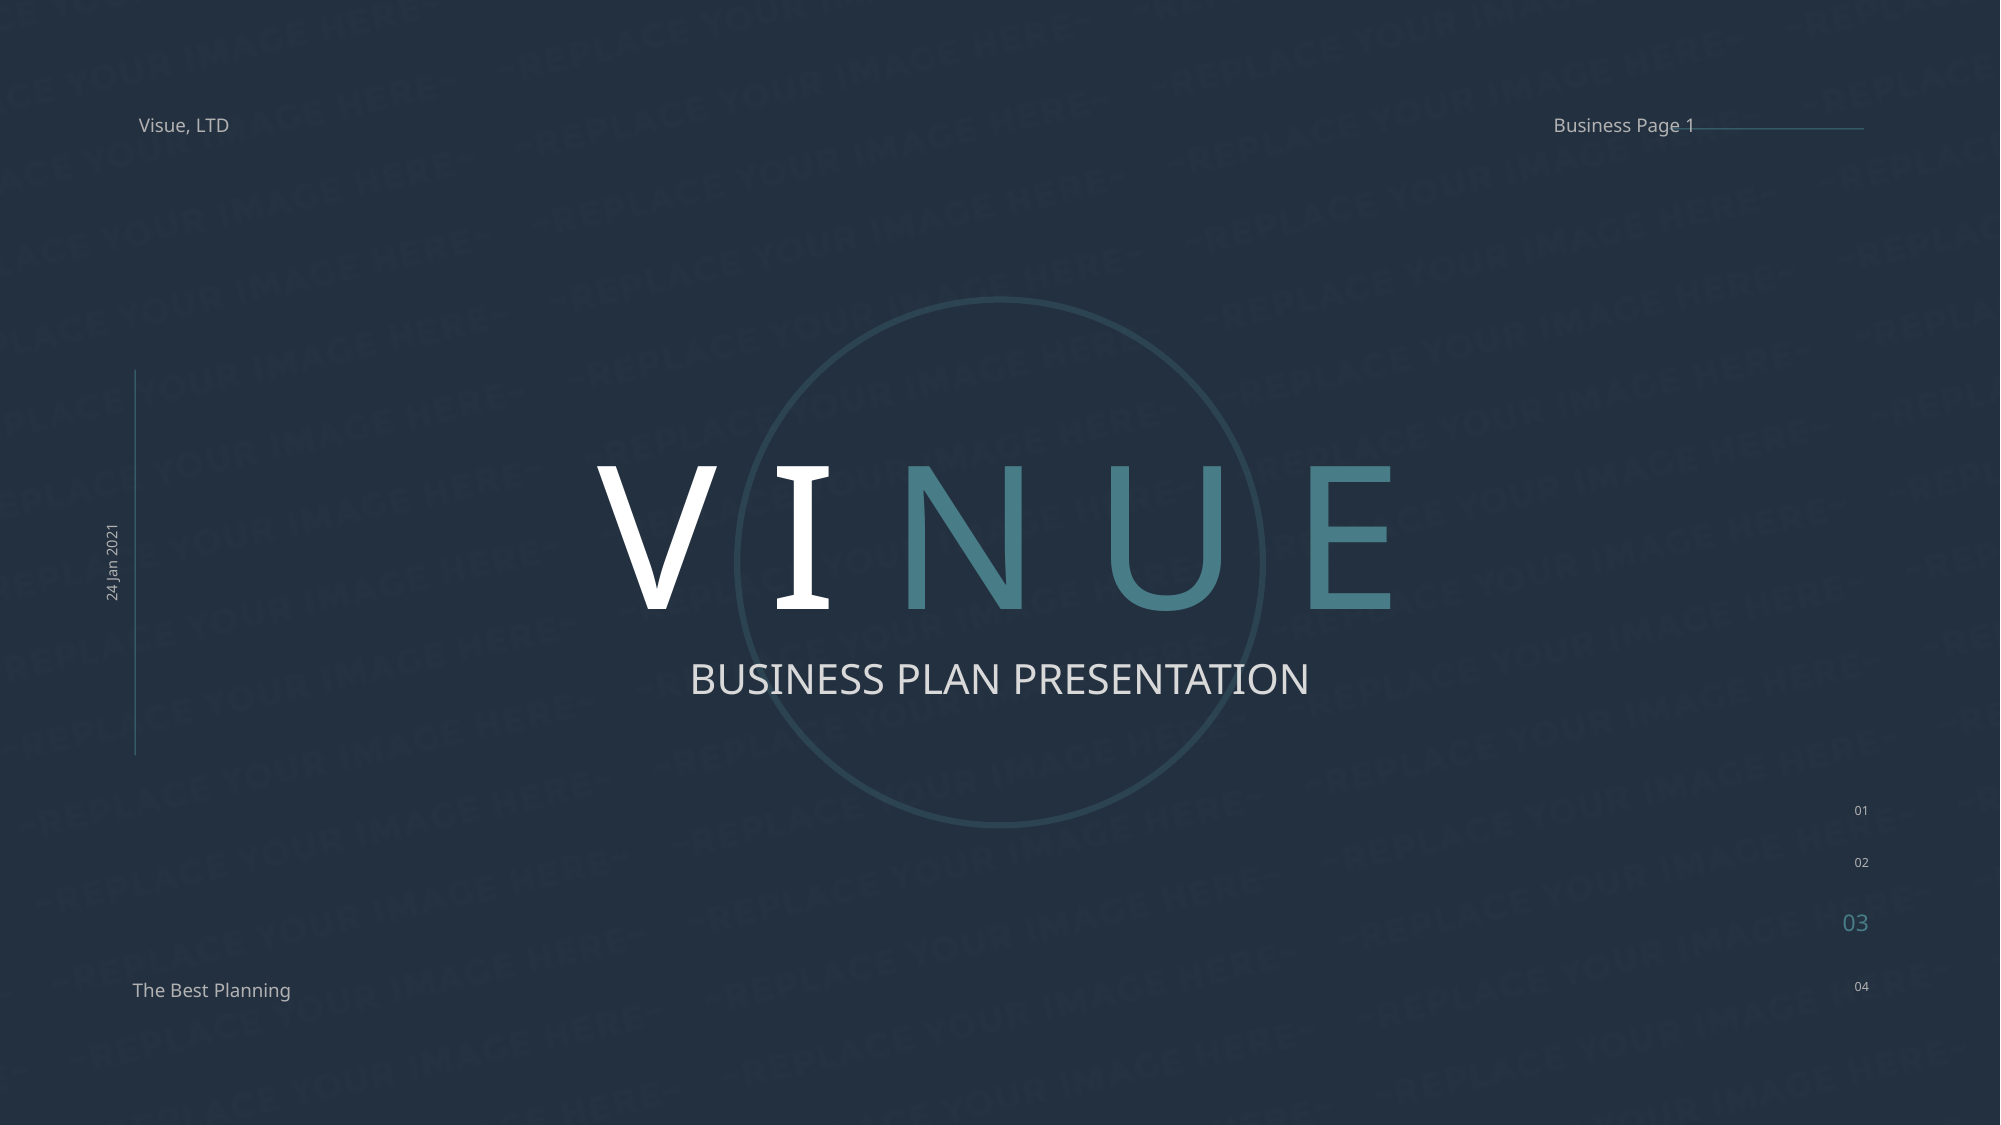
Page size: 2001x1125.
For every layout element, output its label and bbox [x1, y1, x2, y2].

picture [0, 0, 2000, 1125]
text_box [1827, 795, 1884, 1002]
